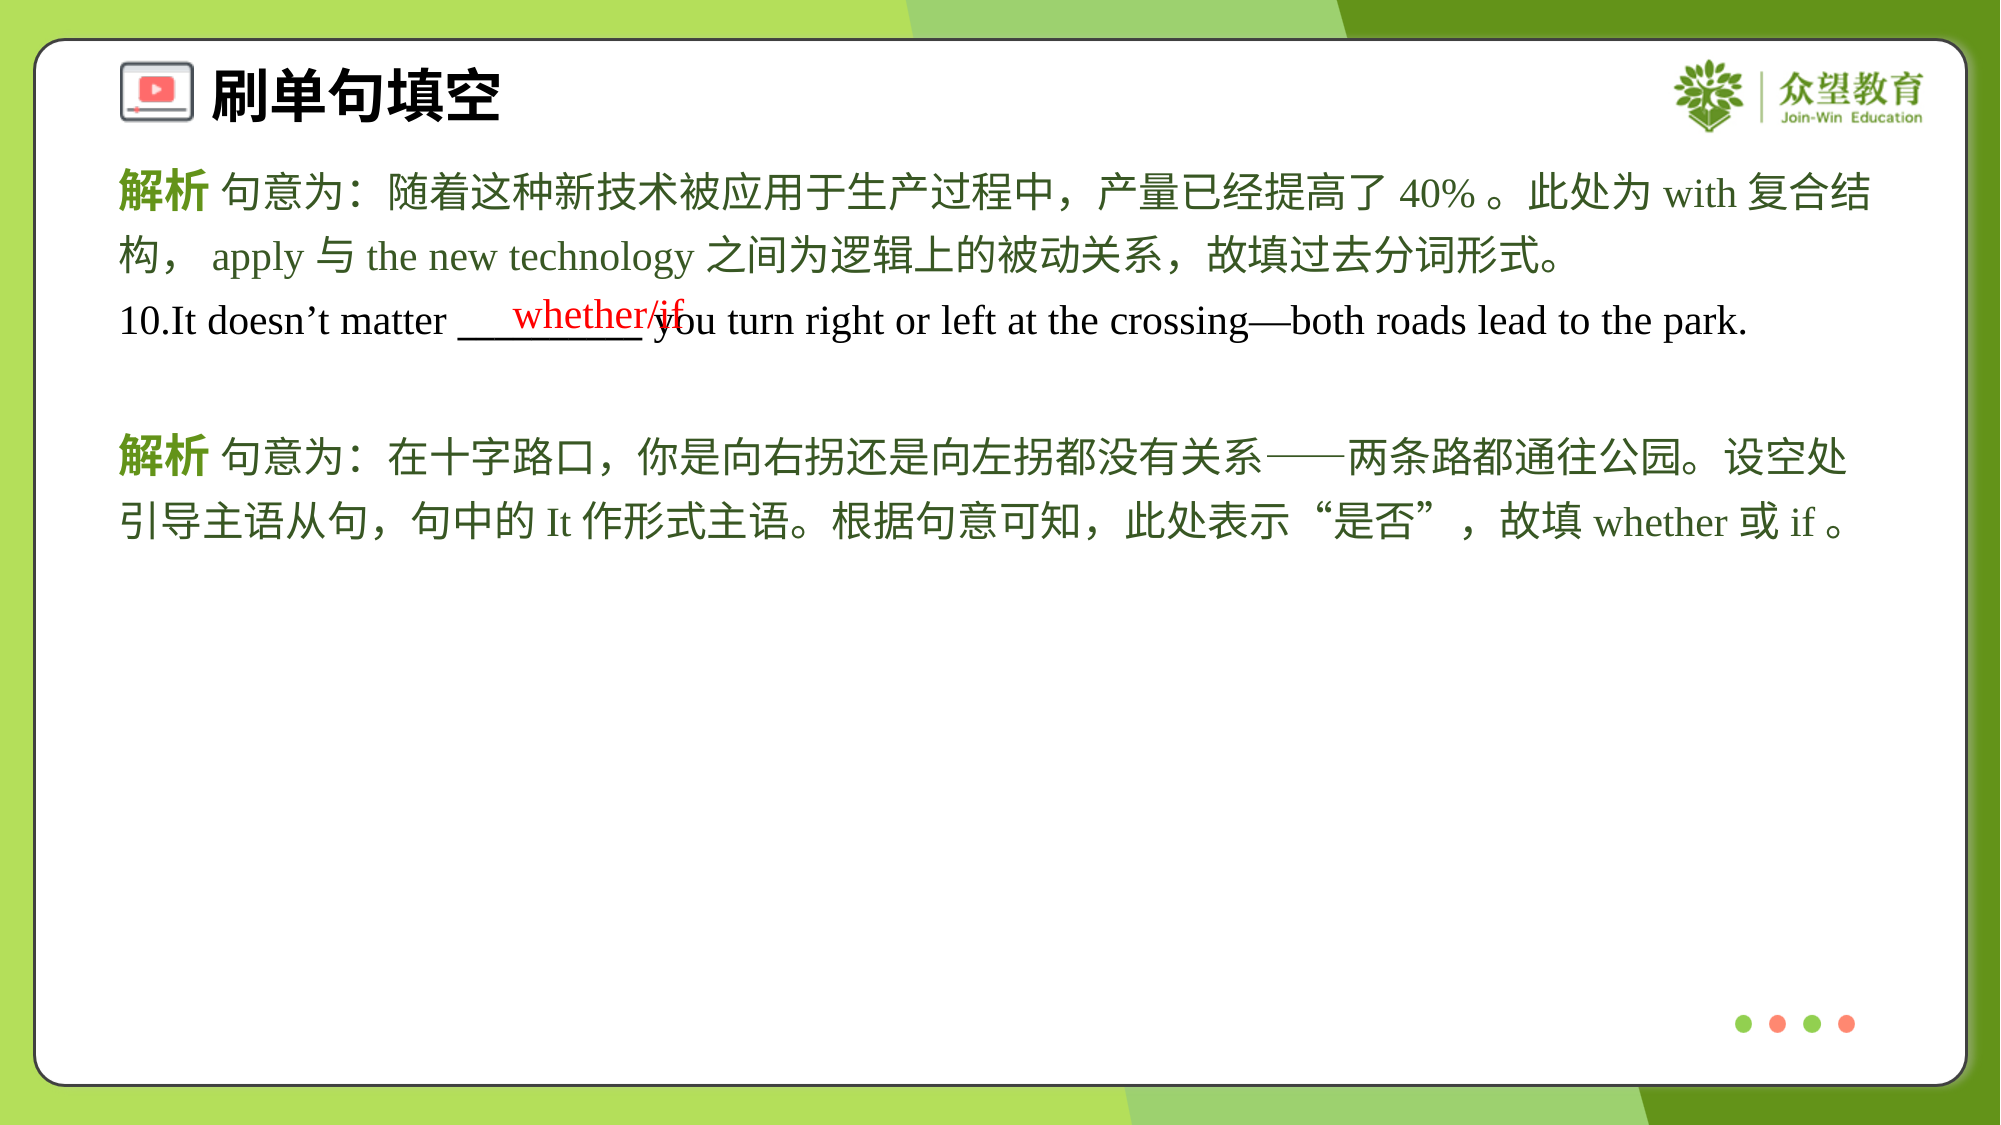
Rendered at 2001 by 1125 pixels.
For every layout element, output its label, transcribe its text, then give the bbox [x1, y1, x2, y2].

text_box 解析 句意为：随着这种新技术被应用于生产过程中，产量已经提高了40%。此处为with复合结构，apply与the new technology之间为逻辑上的被动关系，故填过去分词形式。 [118, 147, 1883, 274]
picture [0, 0, 2000, 1125]
text_box whether/if [508, 274, 689, 332]
text_box 解析 句意为：在十字路口，你是向右拐还是向左拐都没有关系——两条路都通往公园。设空处引导主语从句，句中的It作形式主语。根据句意可知，此处表示“是否”，故填whether或if。 [118, 413, 1883, 540]
text_box 10.It doesn’t matter __________ you turn right or left at the crossing—both roads lead to the park. [118, 280, 1883, 401]
